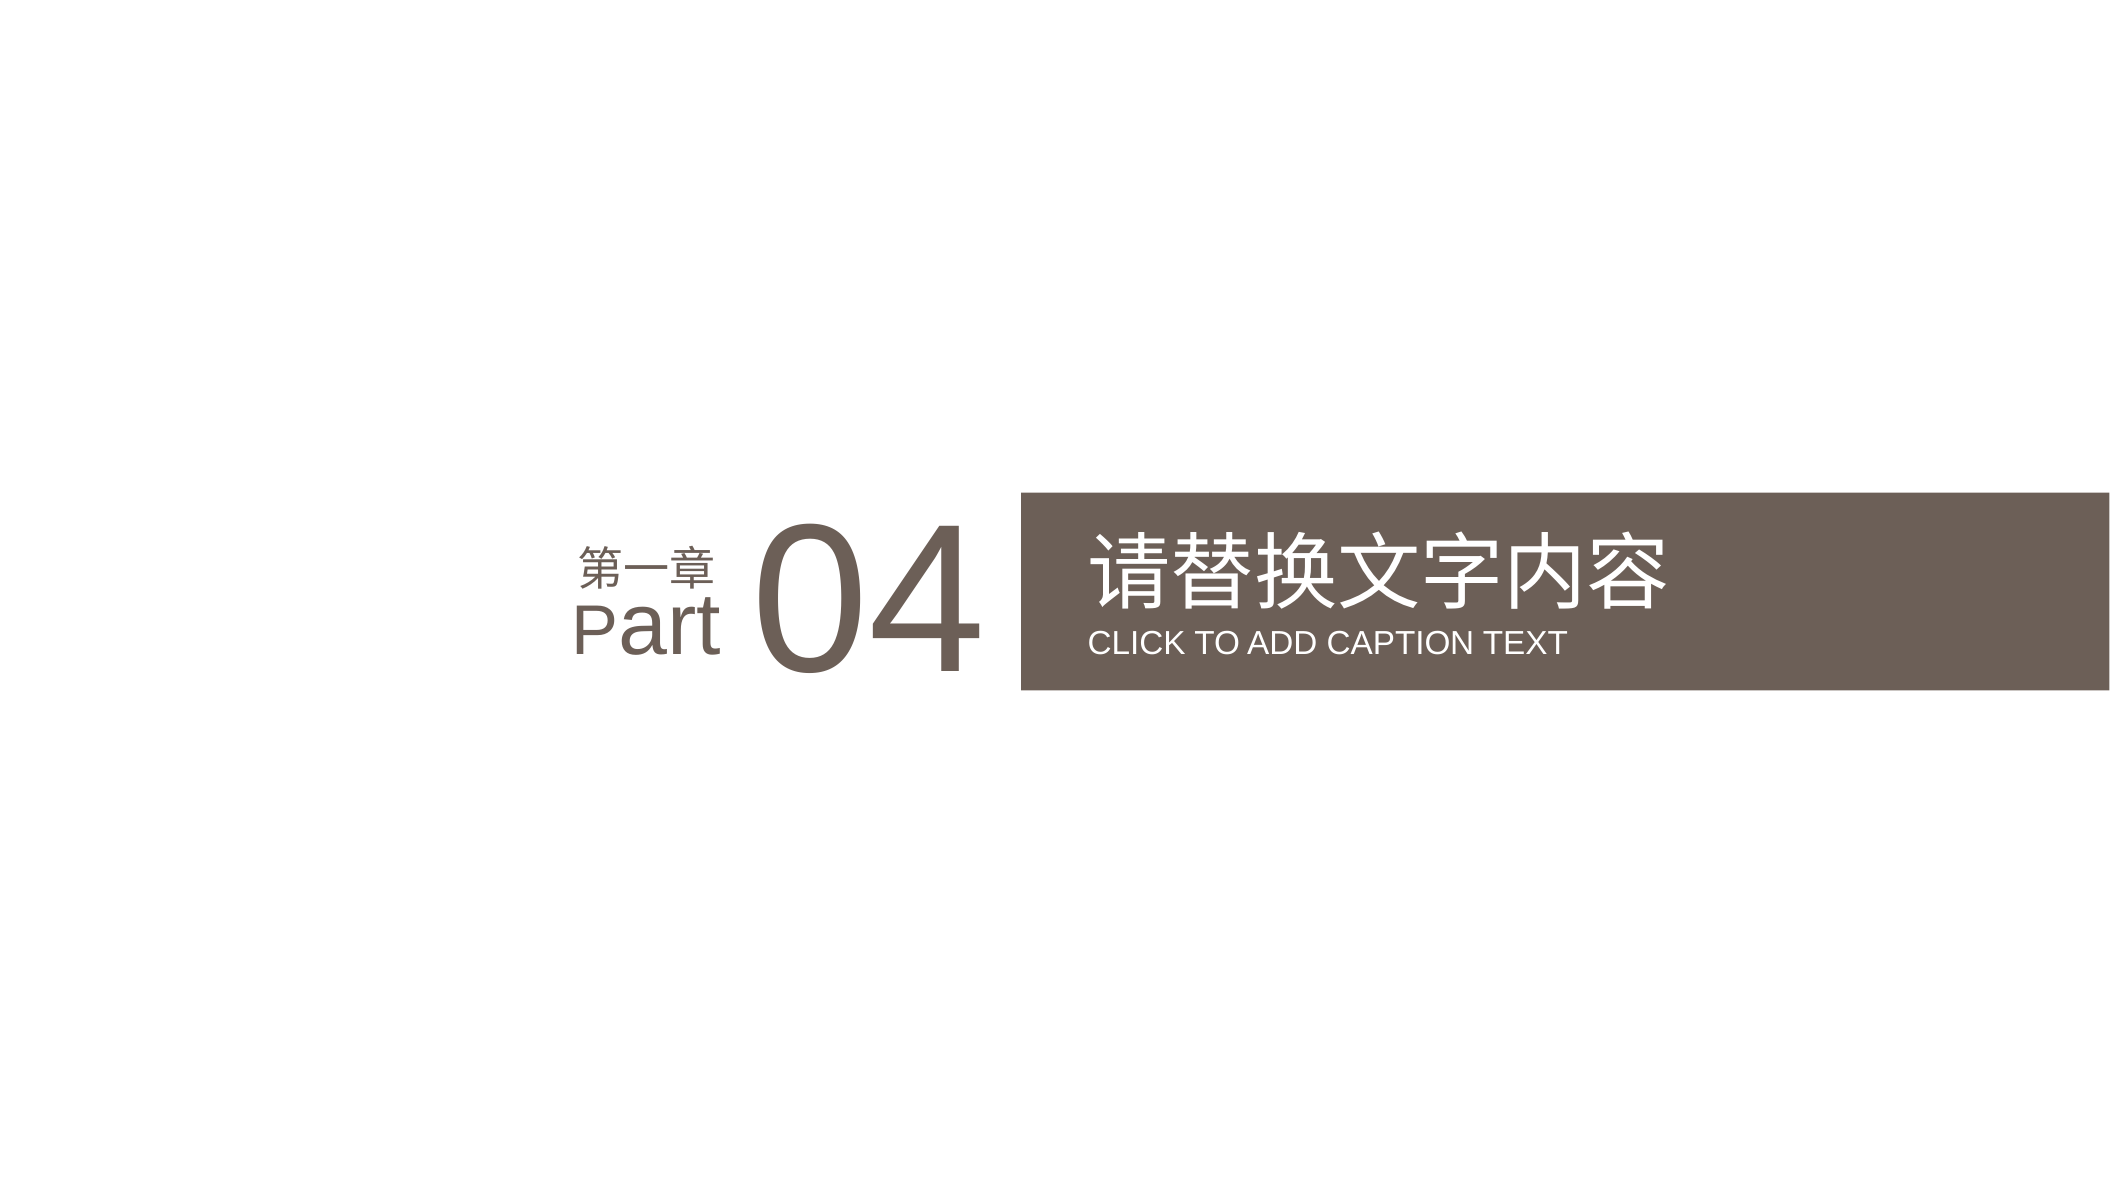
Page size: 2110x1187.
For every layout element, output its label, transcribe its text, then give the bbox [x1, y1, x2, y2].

text_box CLICK TO ADD CAPTION TEXT [1087, 625, 1787, 662]
text_box 04 [751, 460, 986, 714]
text_box [1021, 492, 2110, 691]
text_box 第一章 [577, 539, 716, 595]
text_box 请替换文字内容 [1087, 530, 1787, 621]
text_box Part [571, 566, 722, 673]
